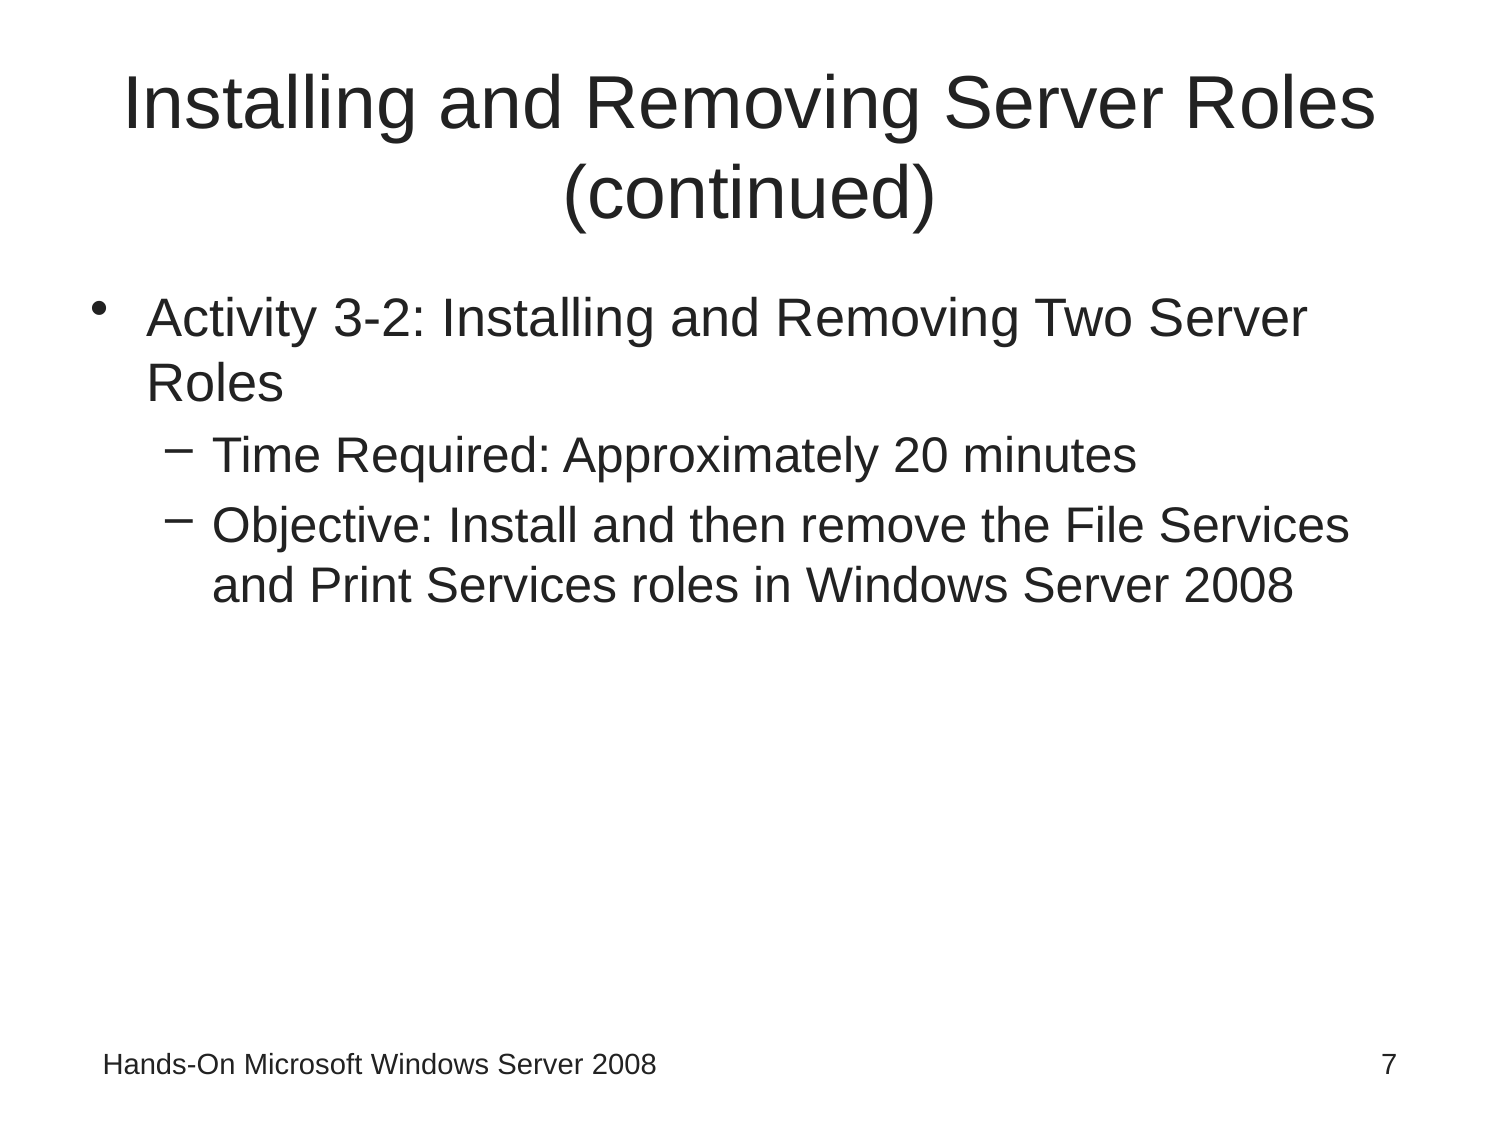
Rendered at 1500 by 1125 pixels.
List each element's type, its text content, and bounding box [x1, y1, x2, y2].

slide_number 7 [1074, 1037, 1413, 1101]
title Installing and Removing Server Roles (continued) [87, 37, 1413, 251]
footer Hands-On Microsoft Windows Server 2008 [87, 1037, 1051, 1101]
list Activity 3-2: Installing and Removing Two Server Roles Time Required: Approximately 20 minutes Objective: Install and then remove the File Services and Print Services roles in Windows Server 2008 [74, 274, 1438, 988]
